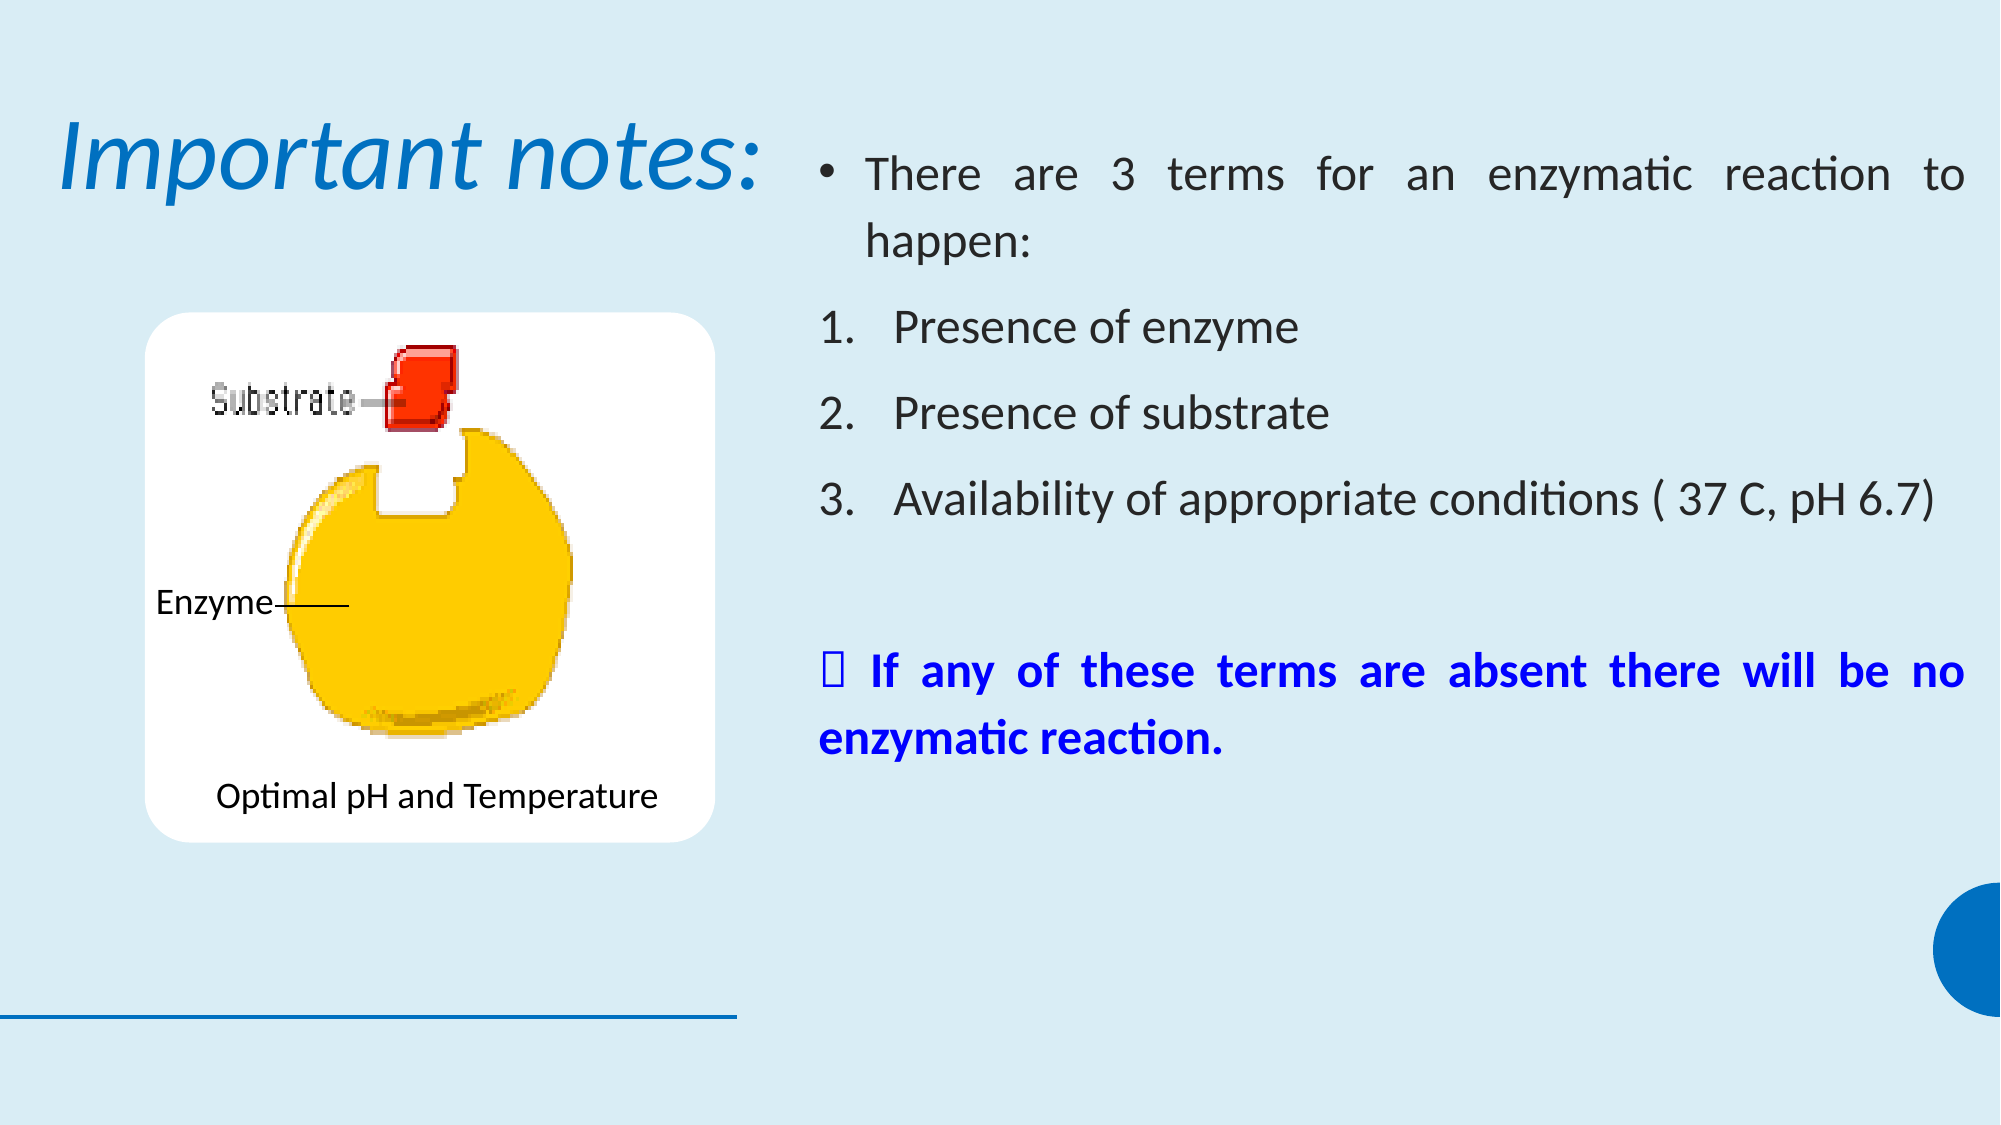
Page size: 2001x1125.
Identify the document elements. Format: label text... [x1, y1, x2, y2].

title Important notes: [41, 91, 836, 905]
picture [144, 312, 716, 843]
list There are 3 terms for an enzymatic reaction to happen: Presence of enzyme Presence of substrate Availability of appropriate conditions ( 37 C, pH 6.7)  If any of these terms are absent there will be no enzymatic reaction. [803, 125, 1982, 1054]
